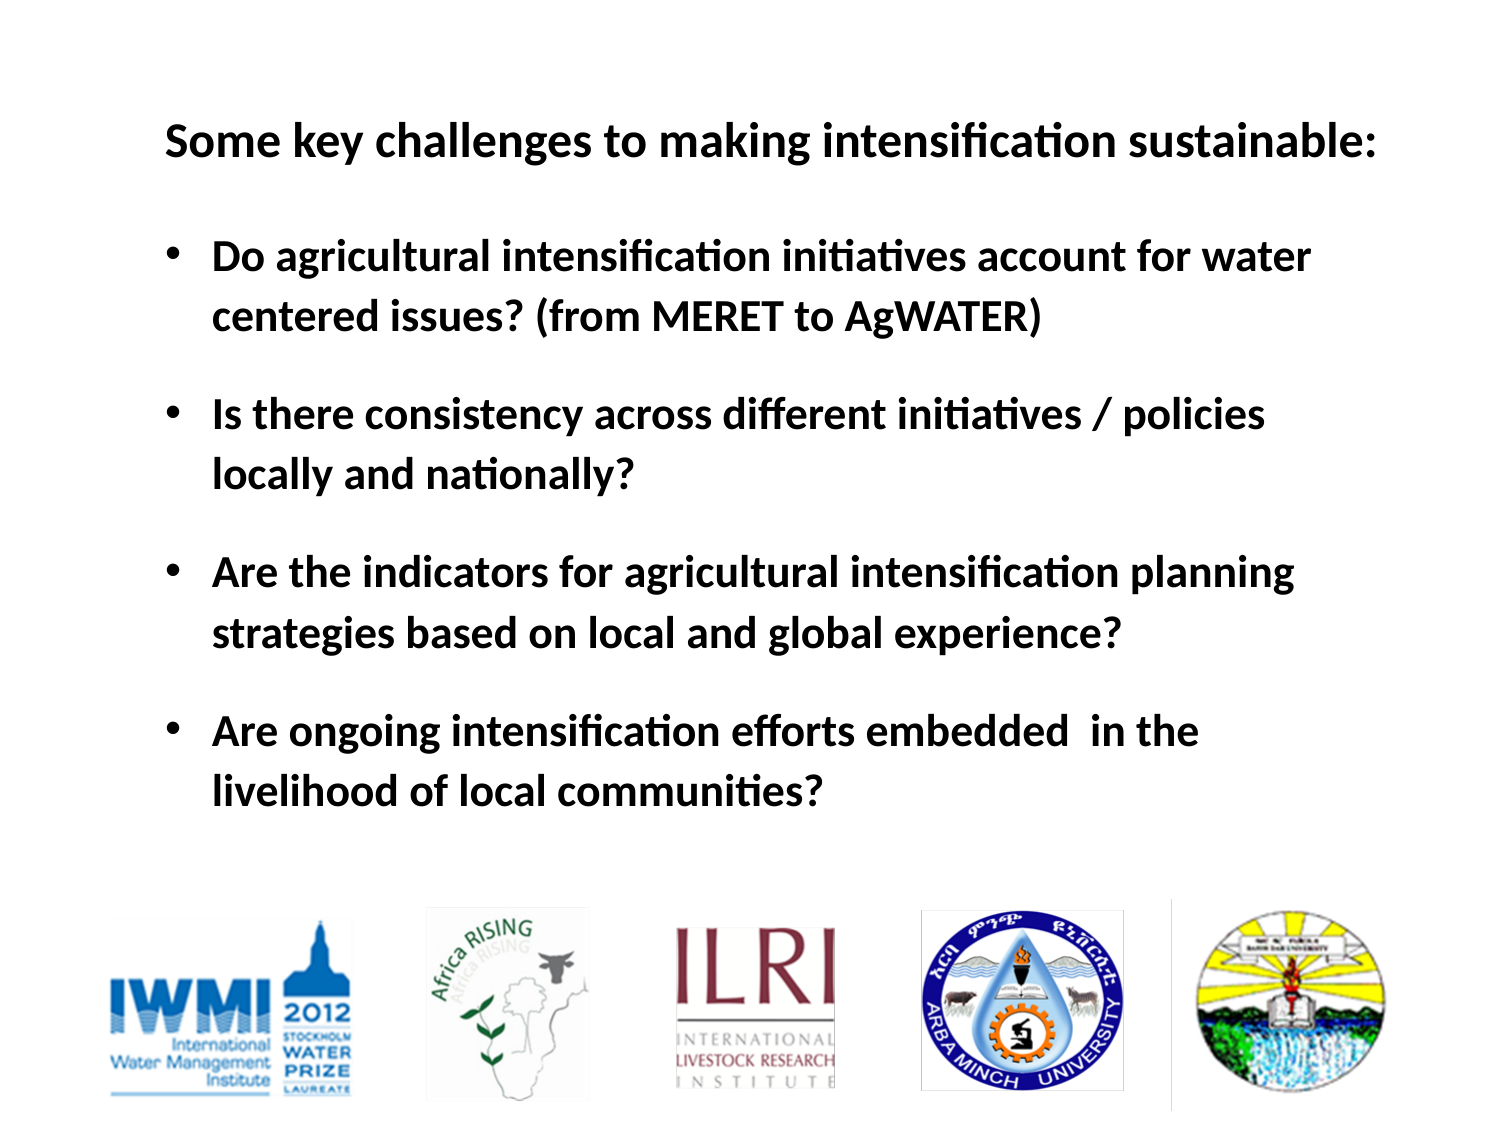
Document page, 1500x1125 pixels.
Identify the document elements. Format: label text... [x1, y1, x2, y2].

text_box Some key challenges to making intensification sustainable: [149, 99, 1413, 175]
picture [109, 899, 1413, 1112]
list Do agricultural intensification initiatives account for water centered issues? (from MERET to AgWATER) Is there consistency across different initiatives / policies locally and nationally? Are the indicators for agricultural intensification planning strategies based on local and global experience? Are ongoing intensification efforts embedded in the livelihood of local communities? [75, 212, 1363, 838]
